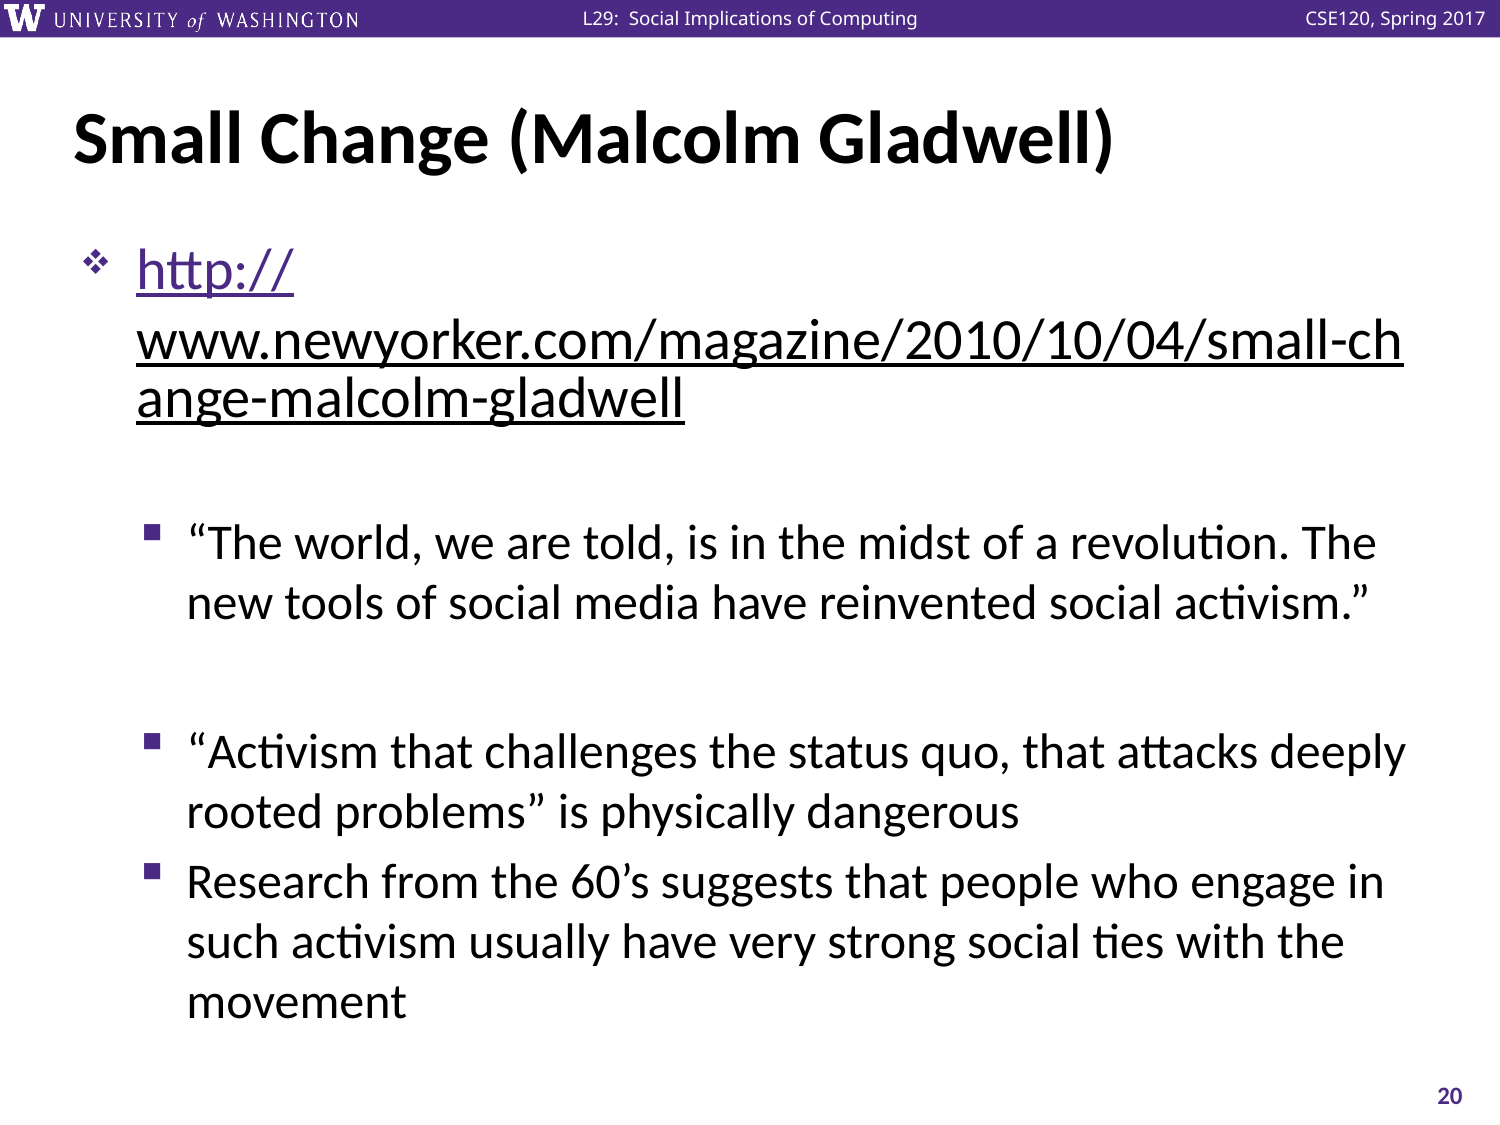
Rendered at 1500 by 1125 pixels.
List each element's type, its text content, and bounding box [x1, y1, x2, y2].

picture [4, 4, 358, 32]
list http://www.newyorker.com/magazine/2010/10/04/small-change-malcolm-gladwell “The world, we are told, is in the midst of a revolution. The new tools of social media have reinvented social activism.” “Activism that challenges the status quo, that attacks deeply rooted problems” is physically dangerous Research from the 60’s suggests that people who engage in such activism usually have very strong social ties with the movement [64, 223, 1438, 1040]
title Small Change (Malcolm Gladwell) [58, 71, 1438, 197]
slide_number 20 [1400, 1065, 1500, 1125]
